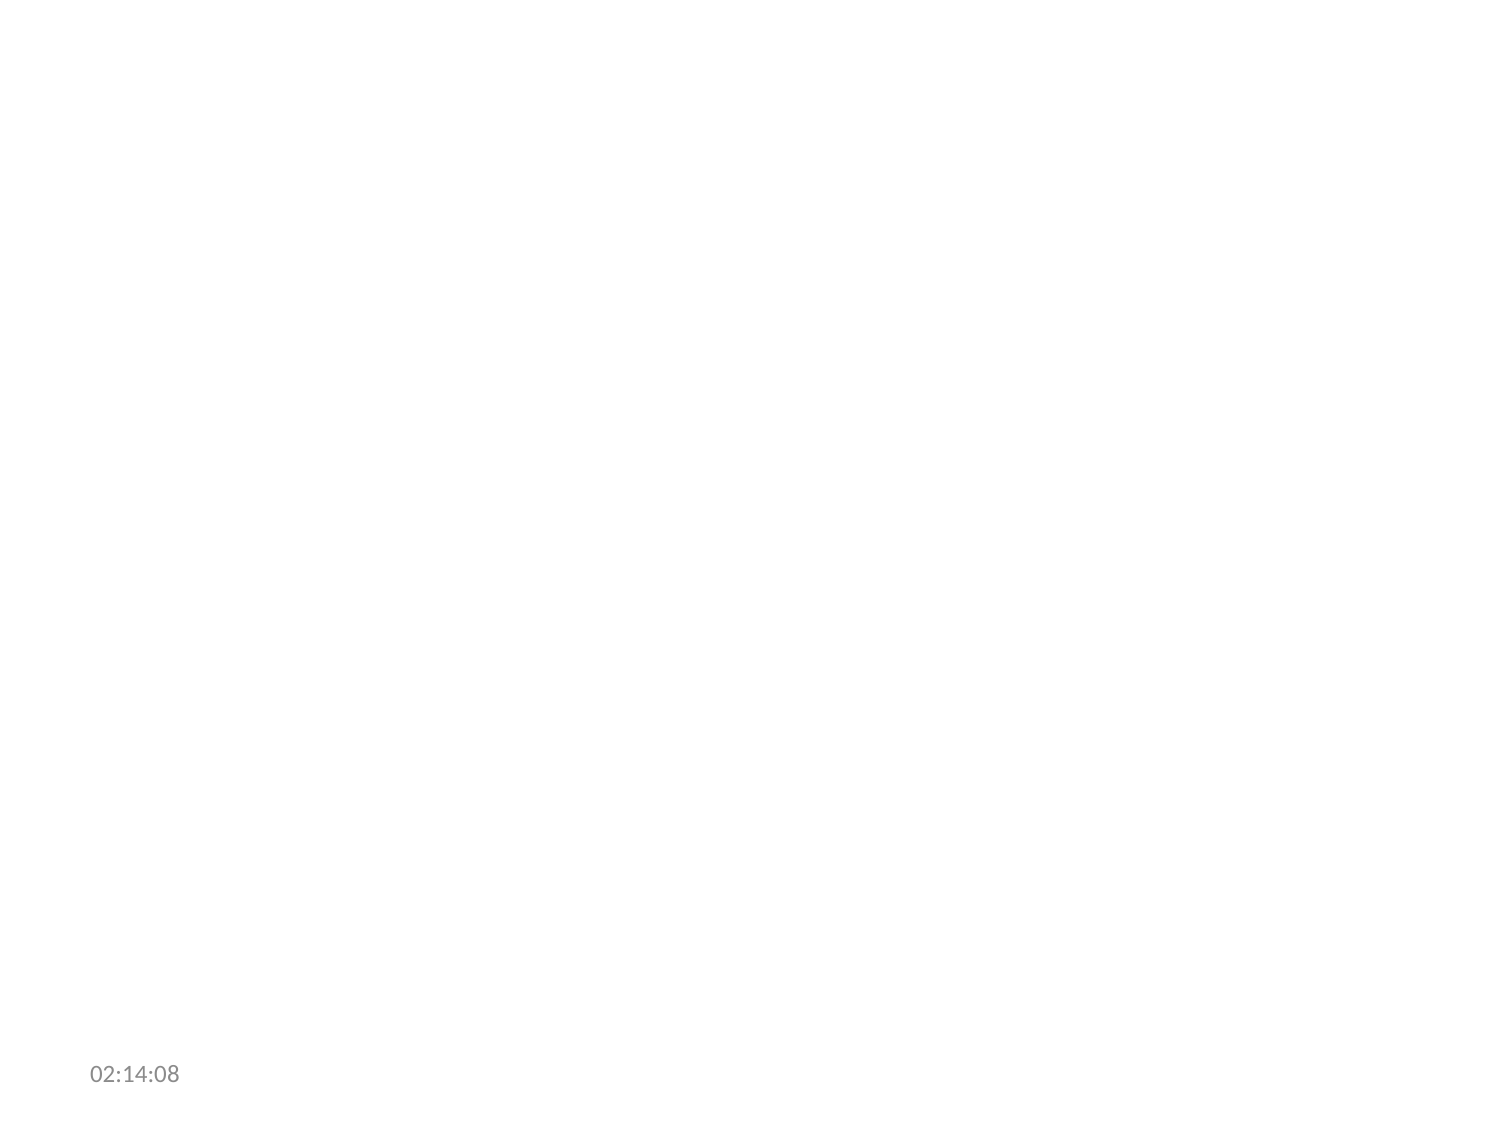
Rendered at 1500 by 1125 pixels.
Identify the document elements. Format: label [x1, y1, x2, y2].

slide_number [75, 1042, 425, 1103]
